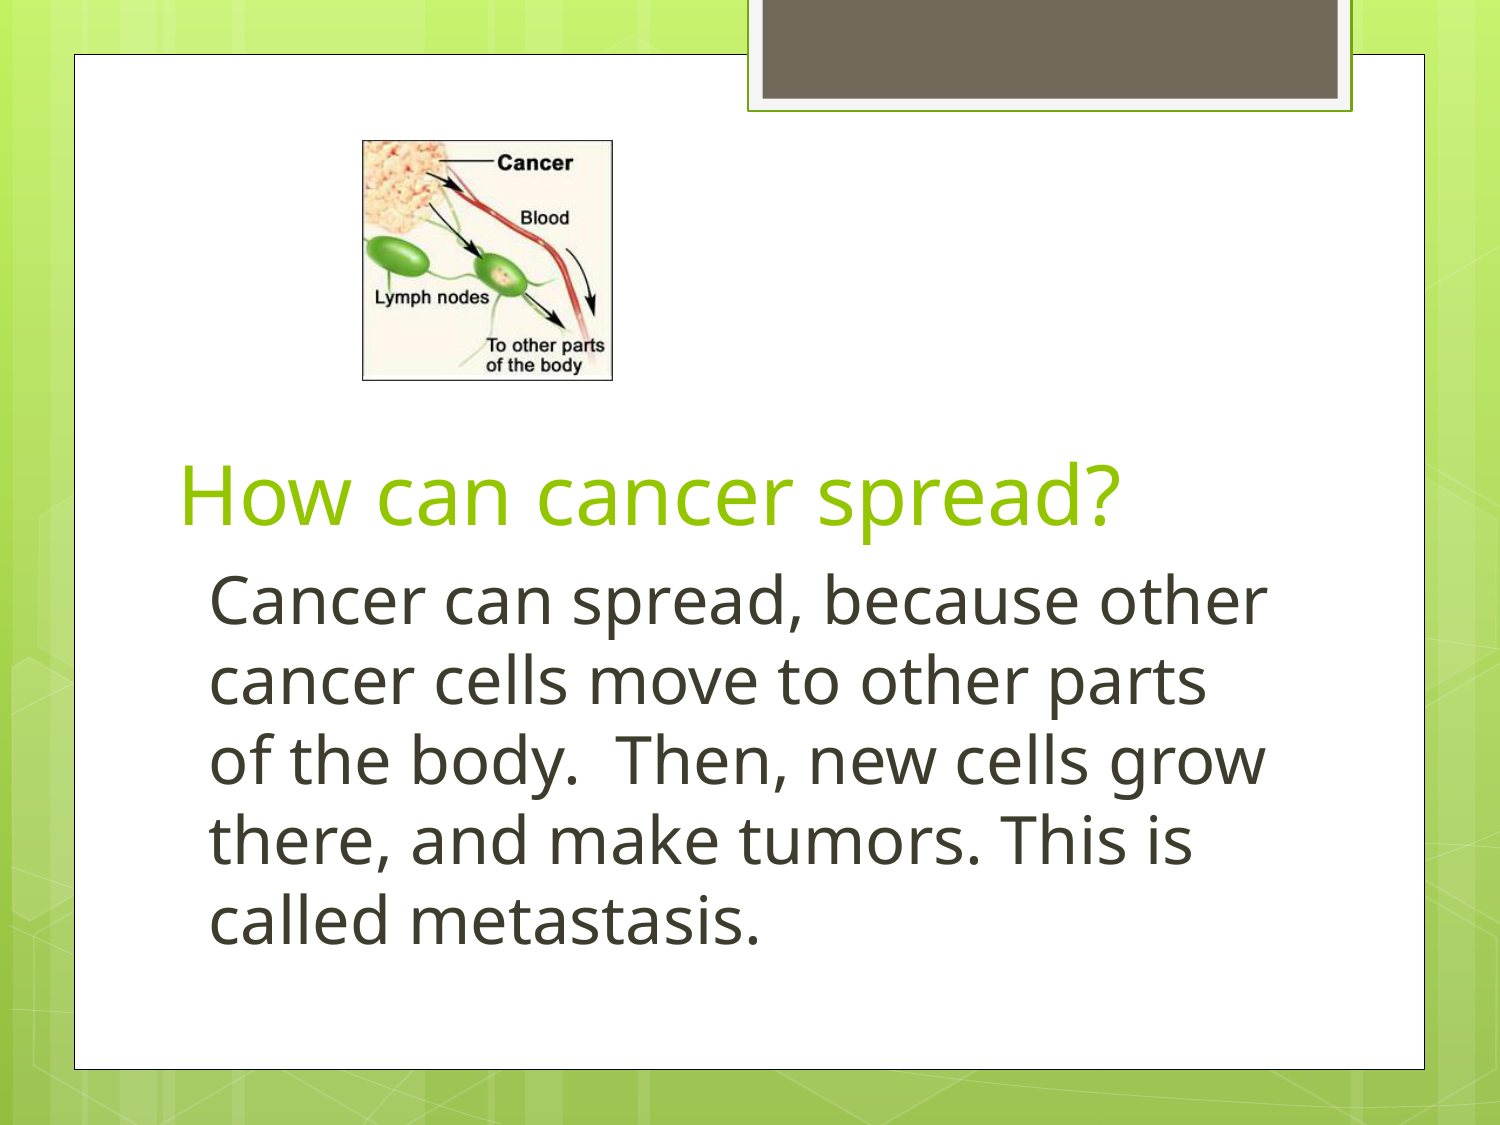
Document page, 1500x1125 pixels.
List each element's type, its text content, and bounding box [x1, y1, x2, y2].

title How can cancer spread? [162, 362, 1315, 550]
picture [362, 140, 614, 381]
list Cancer can spread, because other cancer cells move to other parts of the body. Then, new cells grow there, and make tumors. This is called metastasis. [174, 549, 1287, 1007]
